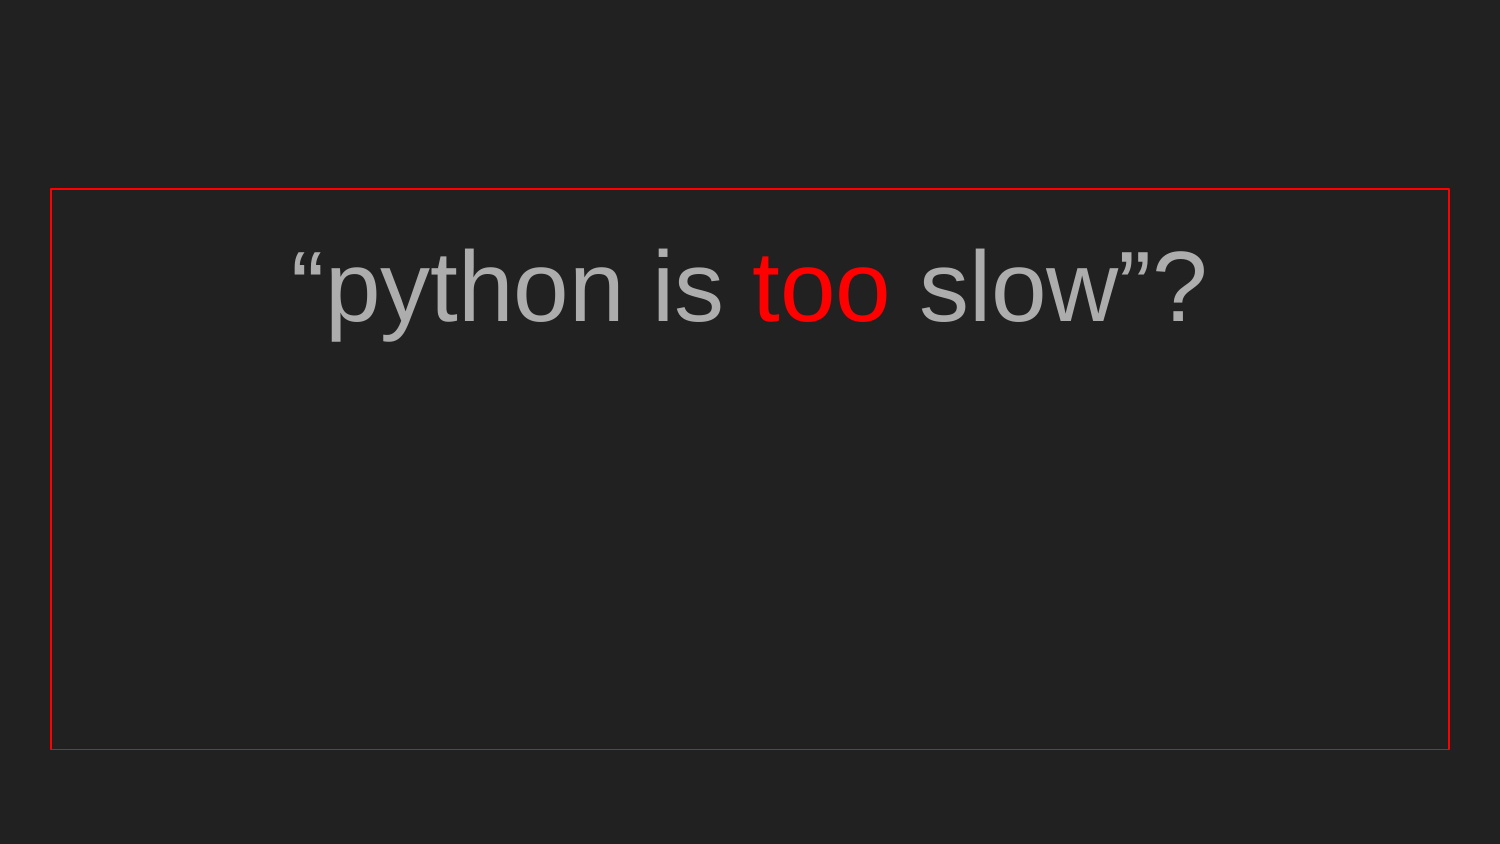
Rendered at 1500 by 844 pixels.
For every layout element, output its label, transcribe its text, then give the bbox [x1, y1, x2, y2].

list “python is too slow”? [51, 189, 1449, 750]
